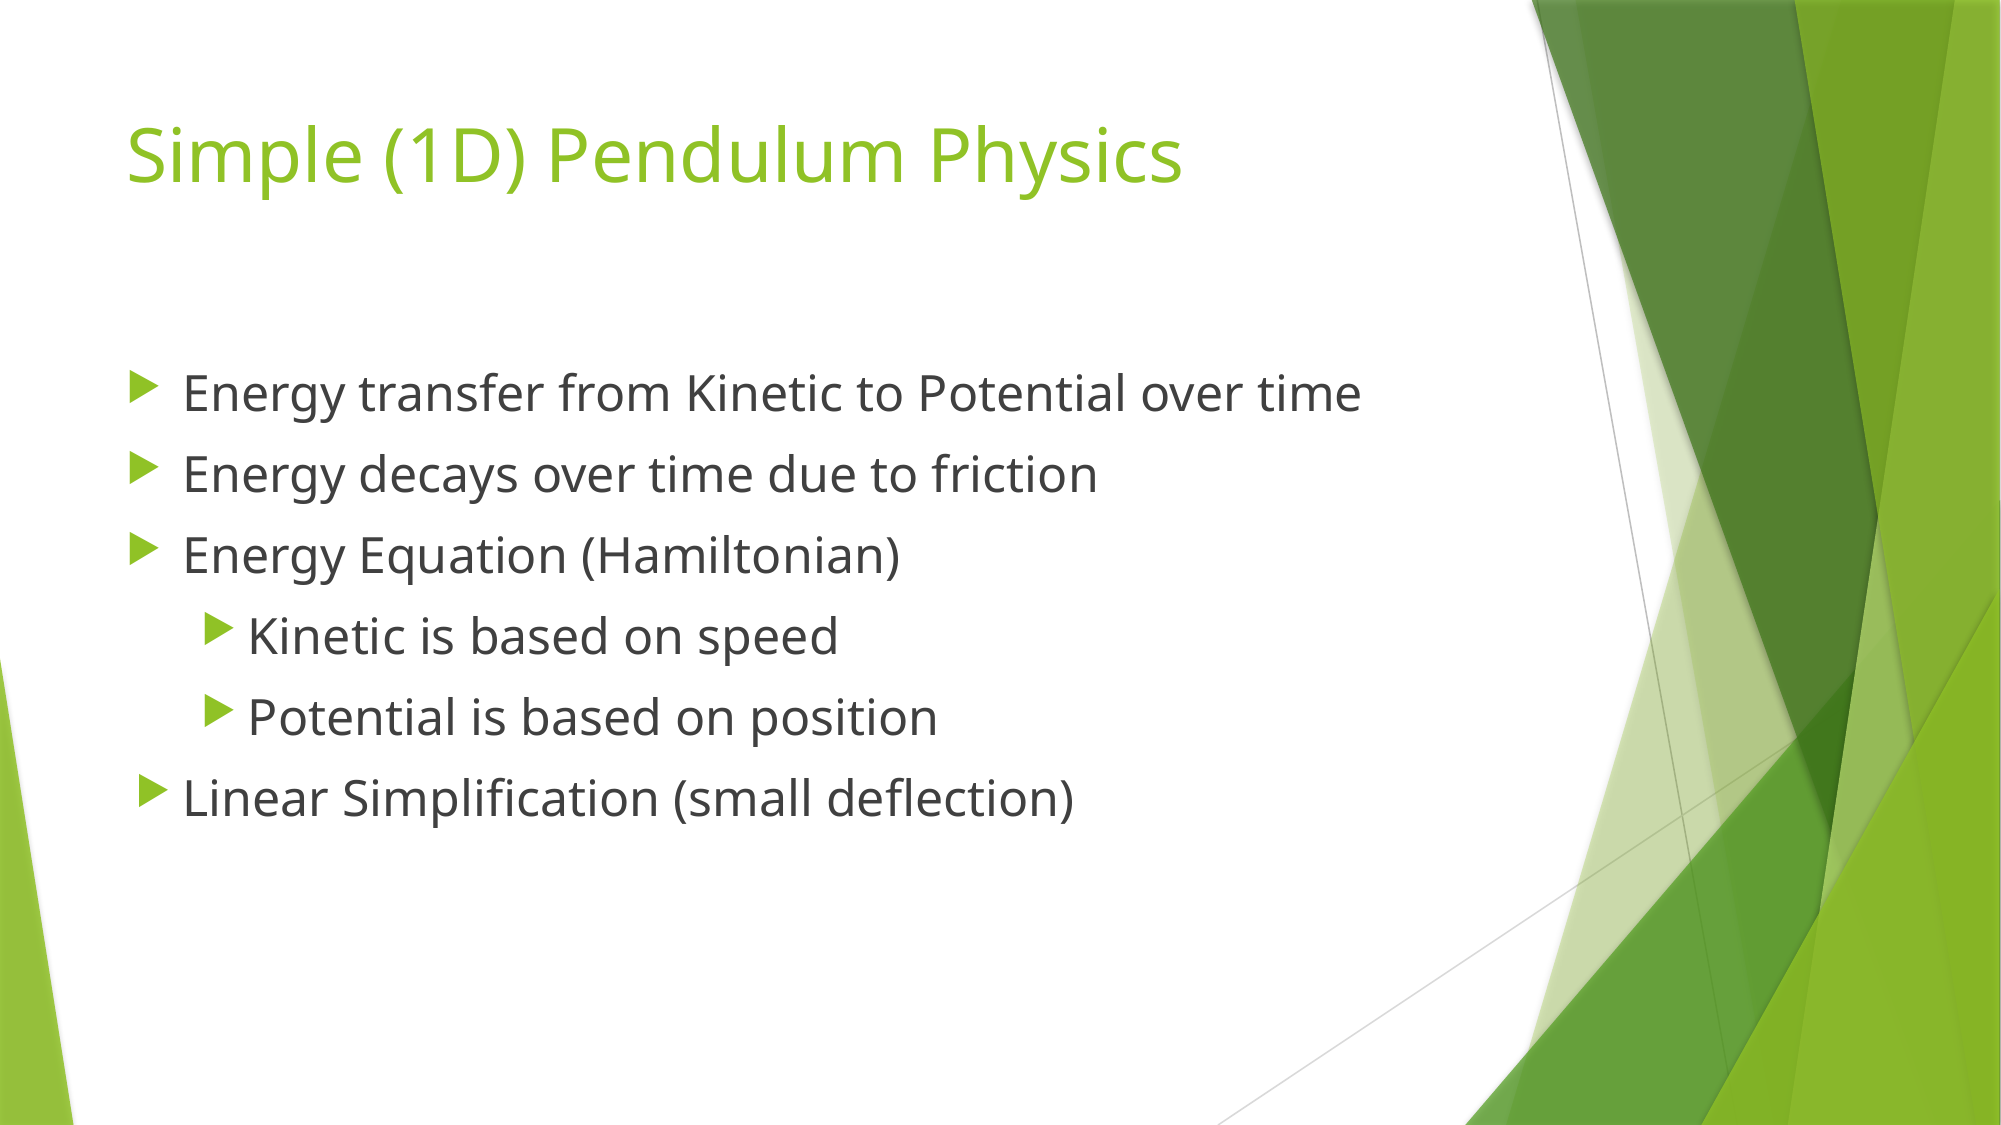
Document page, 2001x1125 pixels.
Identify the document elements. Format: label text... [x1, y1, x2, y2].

list Energy transfer from Kinetic to Potential over time Energy decays over time due to friction Energy Equation (Hamiltonian) Kinetic is based on speed Potential is based on position Linear Simplification (small deflection) [111, 354, 1522, 992]
title Simple (1D) Pendulum Physics [111, 99, 1522, 317]
